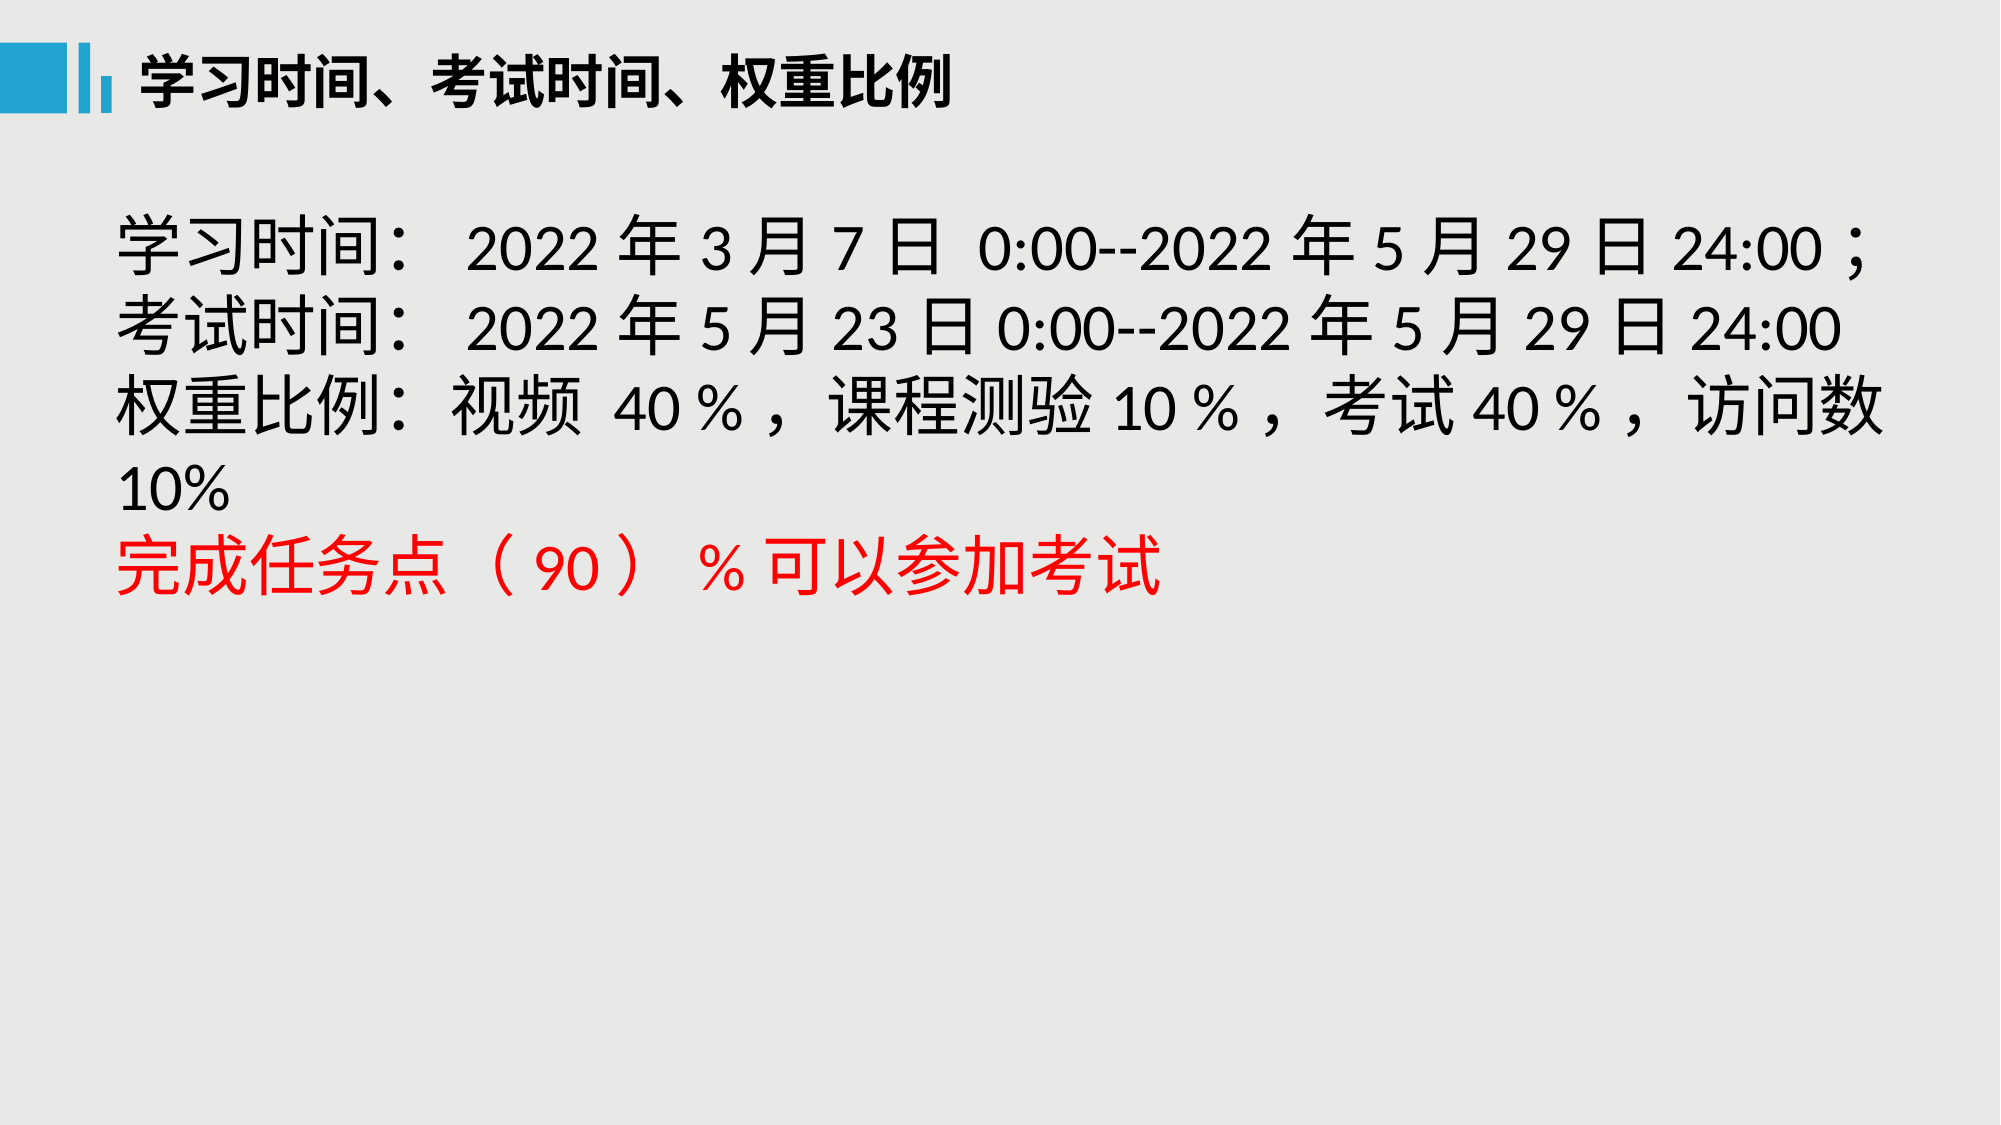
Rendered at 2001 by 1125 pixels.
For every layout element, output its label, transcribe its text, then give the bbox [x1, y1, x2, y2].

text_box [99, 74, 114, 115]
text_box [0, 41, 69, 116]
text_box 学习时间：2022年3月7日 0:00--2022年5月29日24:00； 考试时间：2022年5月23日0:00--2022年5月29日24:00 权重比例：视频 40 %，课程测验10 %，考试40 %，访问数10% 完成任务点（90）%可以参加考试 [101, 196, 1940, 612]
text_box 学习时间、考试时间、权重比例 [123, 38, 983, 124]
text_box [77, 41, 92, 116]
